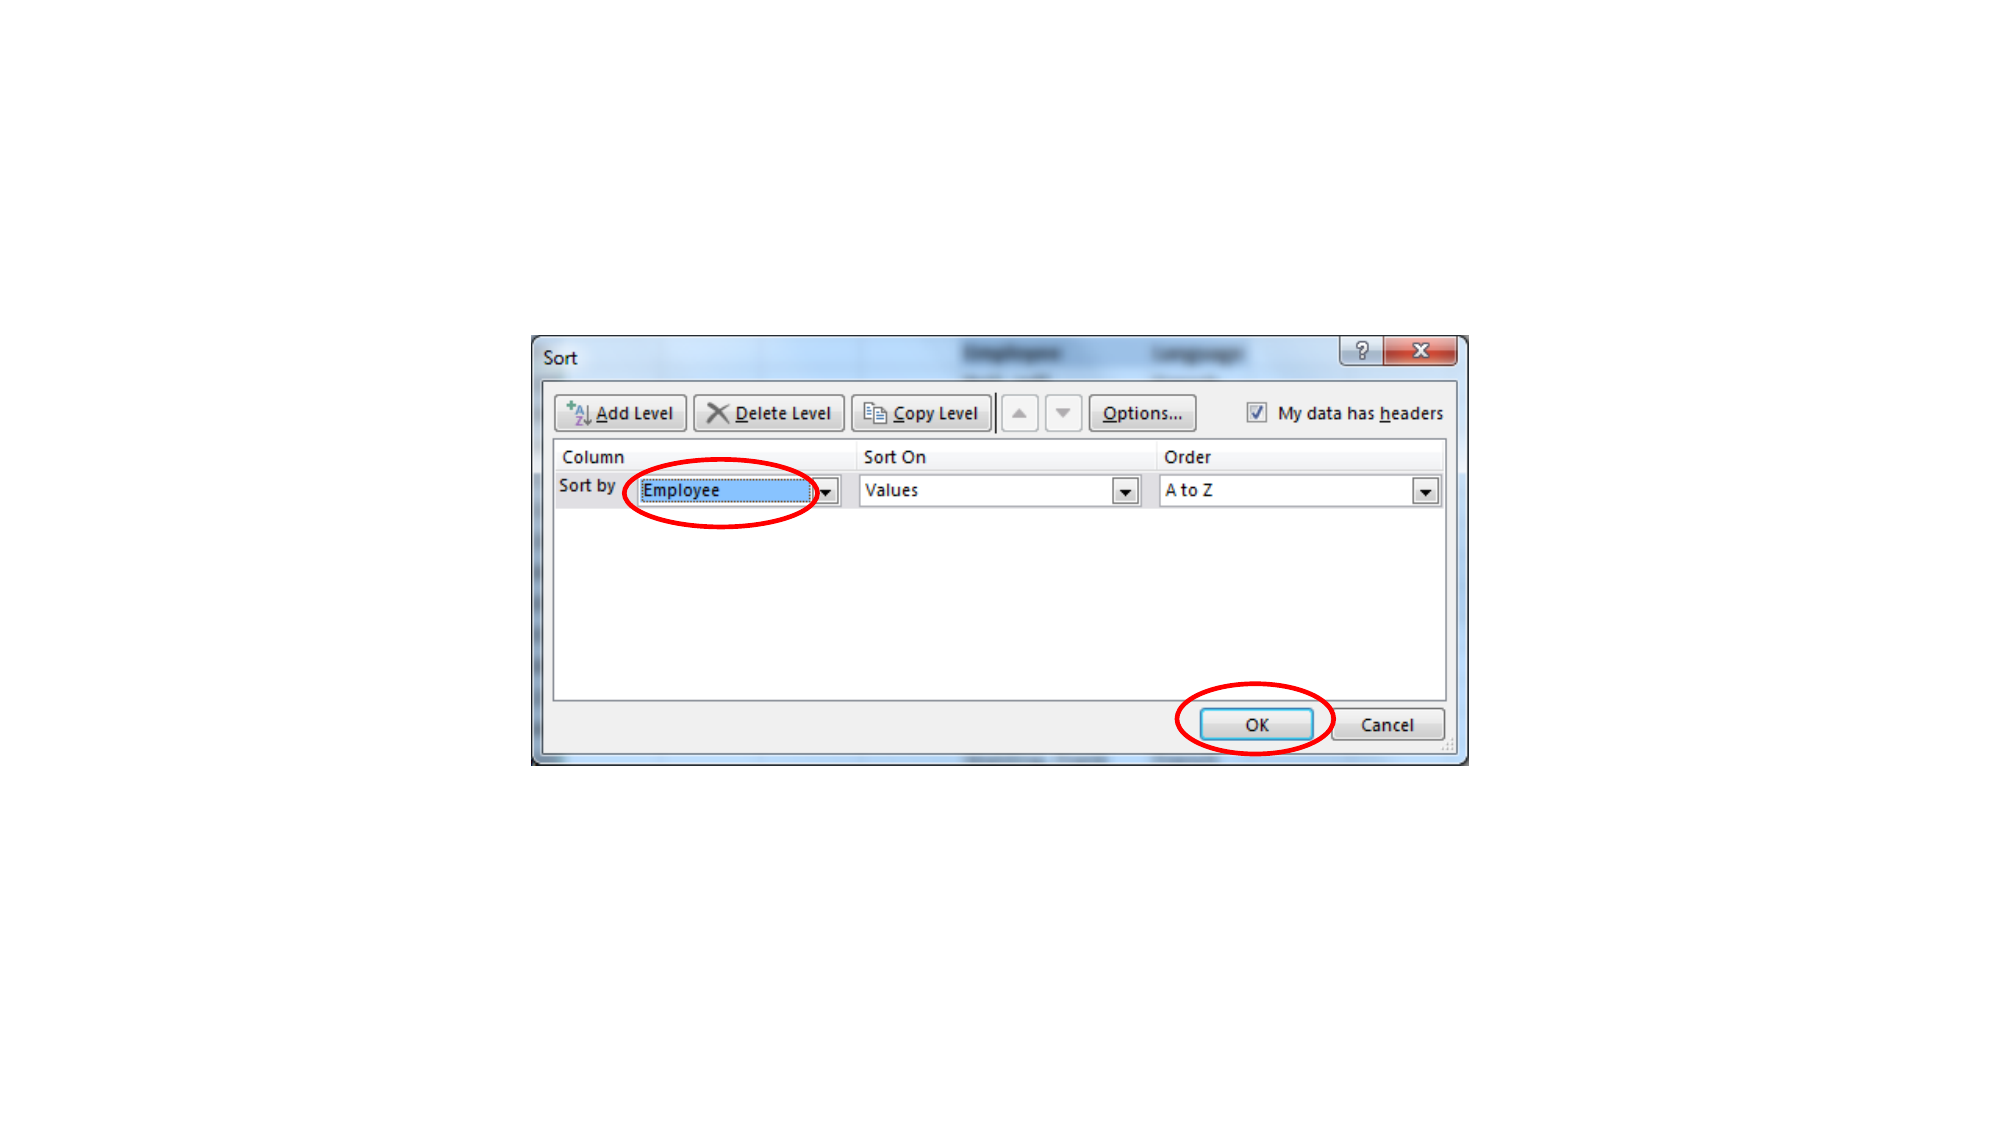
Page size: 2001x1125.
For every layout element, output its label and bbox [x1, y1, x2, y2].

list [531, 335, 1469, 766]
